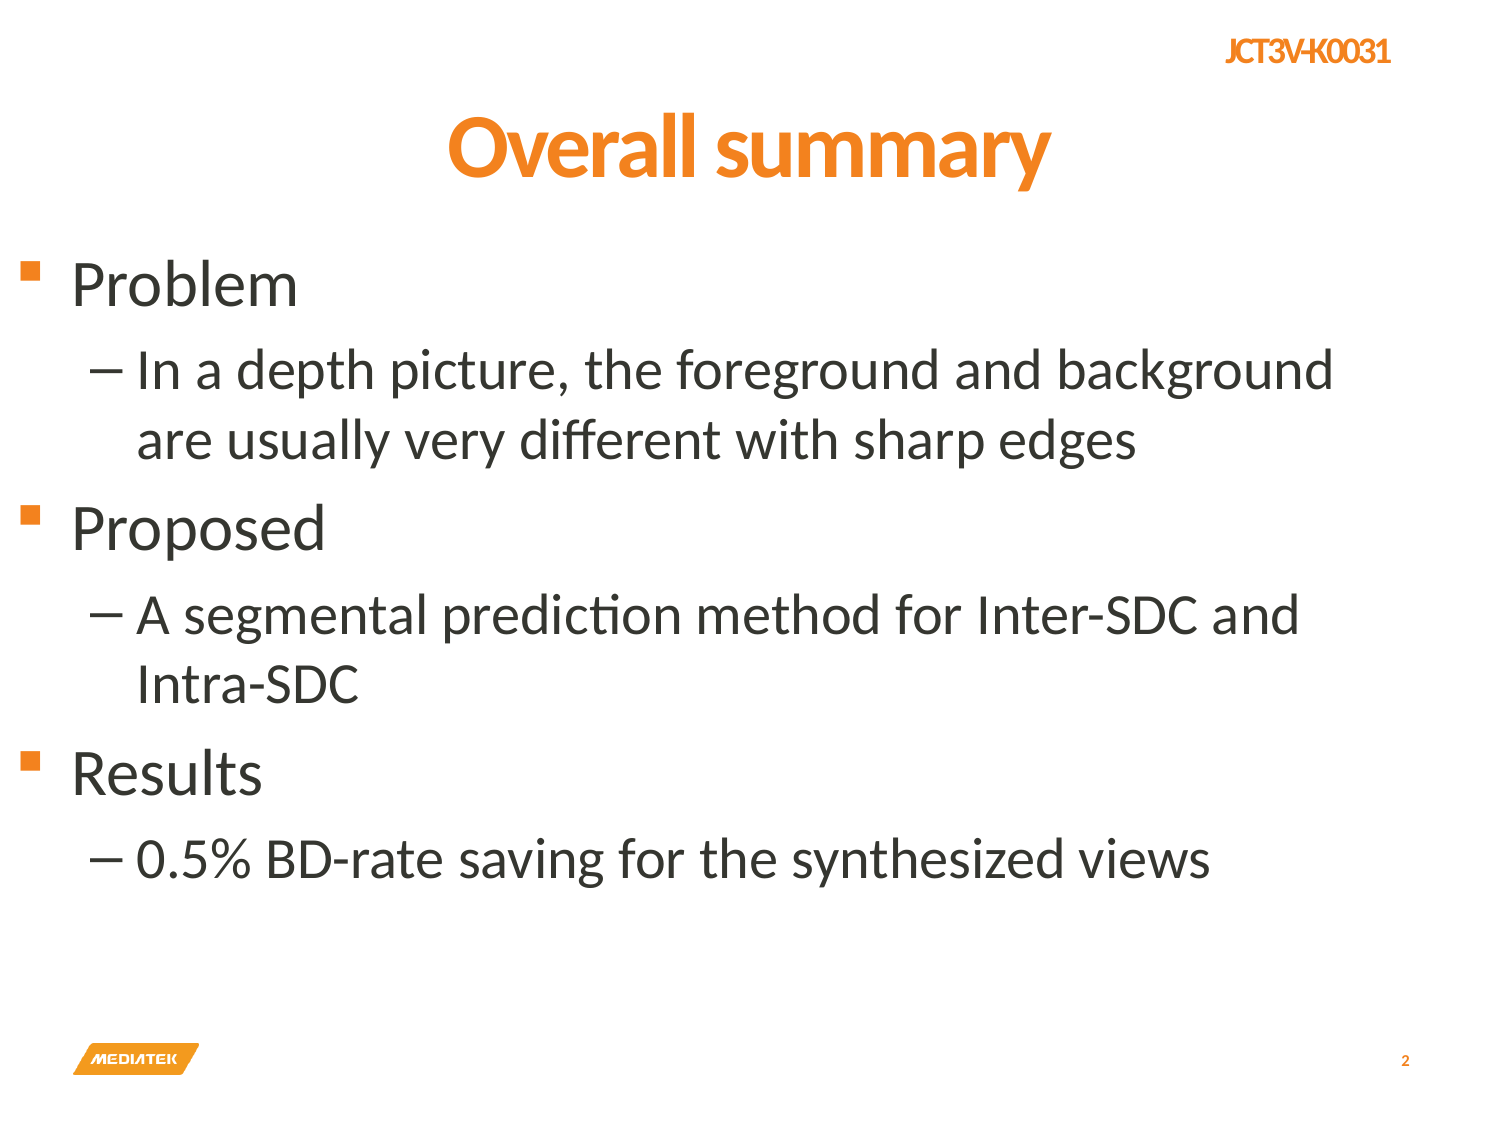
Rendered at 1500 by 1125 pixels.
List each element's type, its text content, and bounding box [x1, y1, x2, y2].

list Problem In a depth picture, the foreground and background are usually very different with sharp edges Proposed A segmental prediction method for Inter-SDC and Intra-SDC Results 0.5% BD-rate saving for the synthesized views [0, 231, 1425, 990]
picture [73, 1043, 199, 1075]
title Overall summary [75, 99, 1425, 231]
slide_number 2 [1251, 1029, 1425, 1090]
